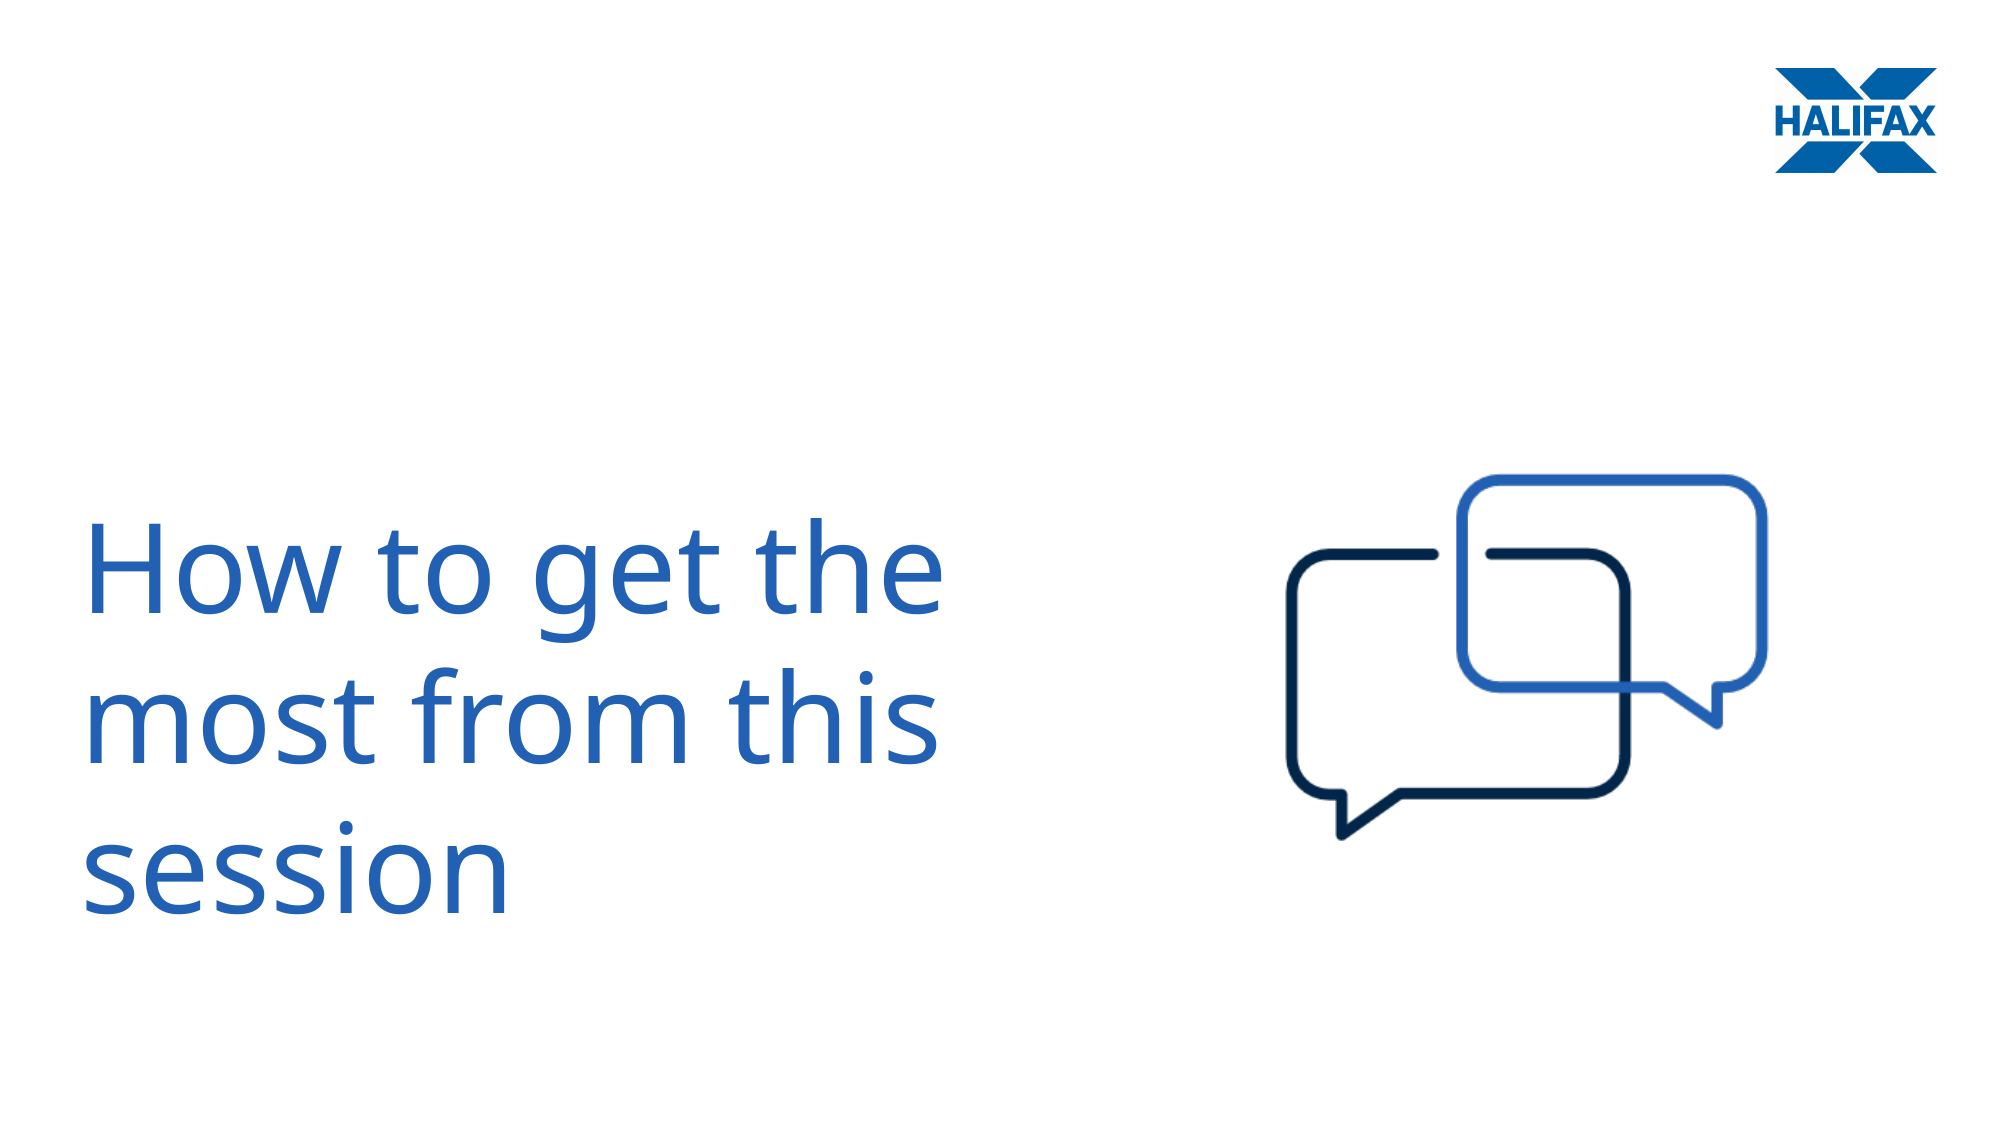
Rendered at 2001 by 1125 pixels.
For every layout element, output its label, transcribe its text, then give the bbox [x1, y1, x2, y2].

picture [1214, 327, 1856, 972]
picture [1775, 68, 1937, 173]
list How to get the most from this session [65, 481, 1149, 644]
